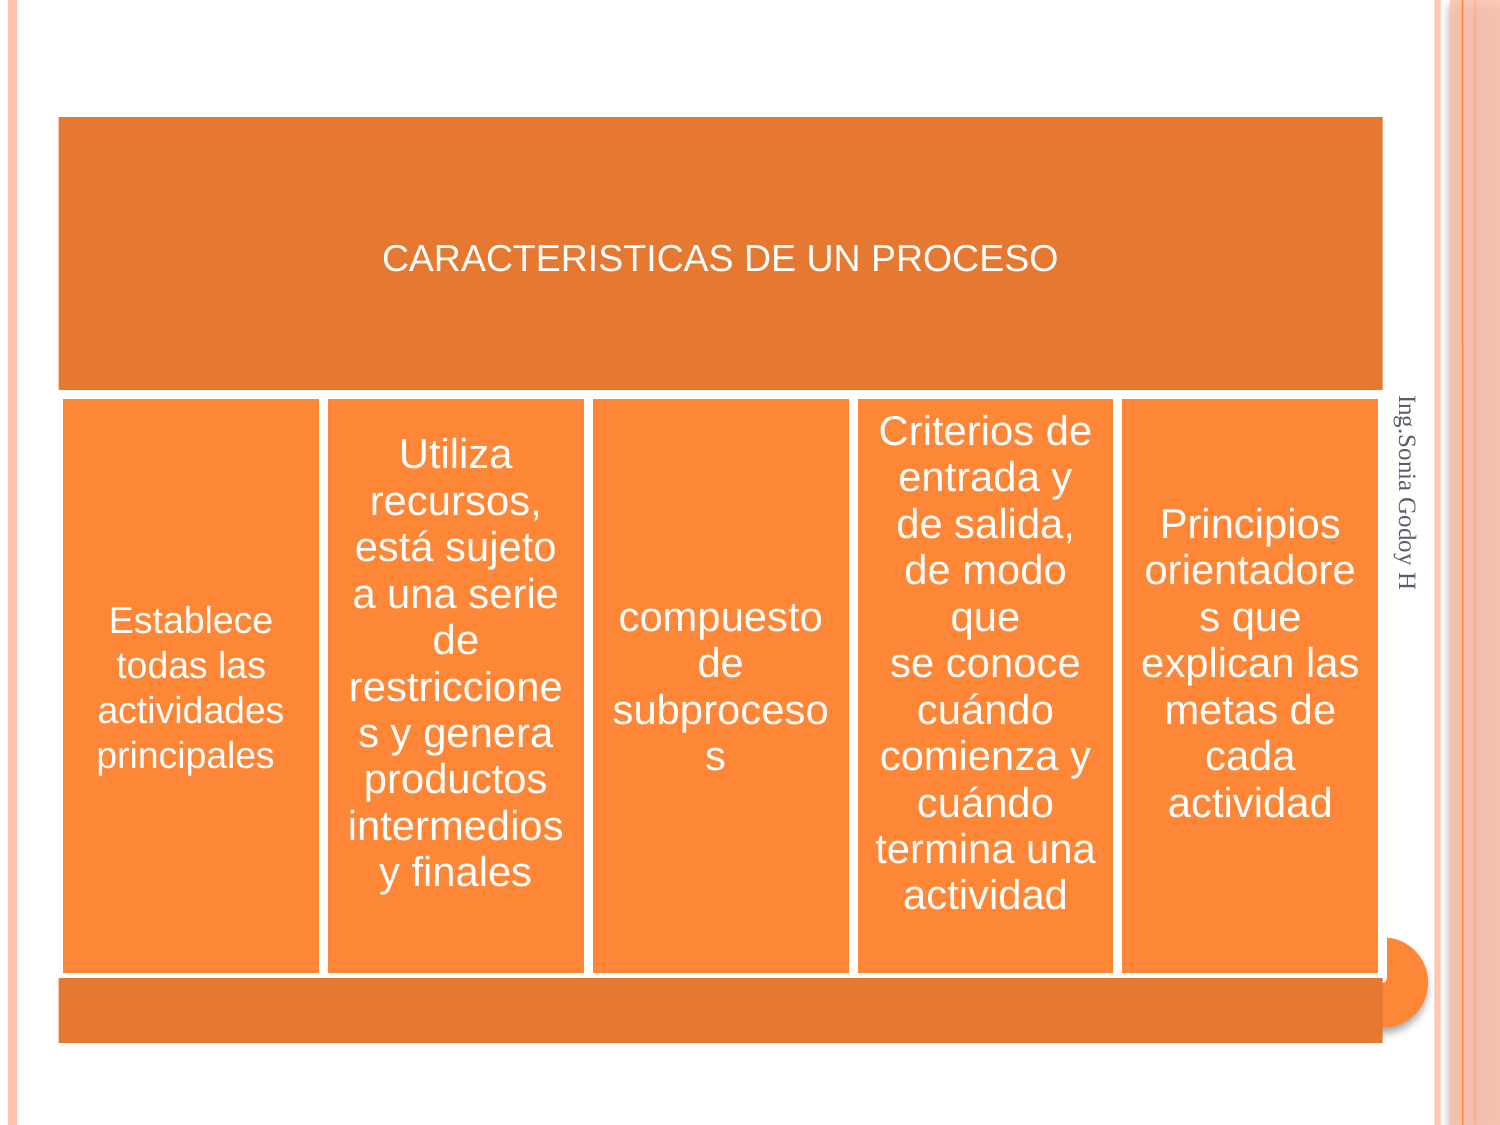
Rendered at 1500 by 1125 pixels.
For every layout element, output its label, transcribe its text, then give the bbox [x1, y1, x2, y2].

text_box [58, 116, 1383, 1044]
footer Ing.Sonia Godoy H [1389, 380, 1440, 906]
